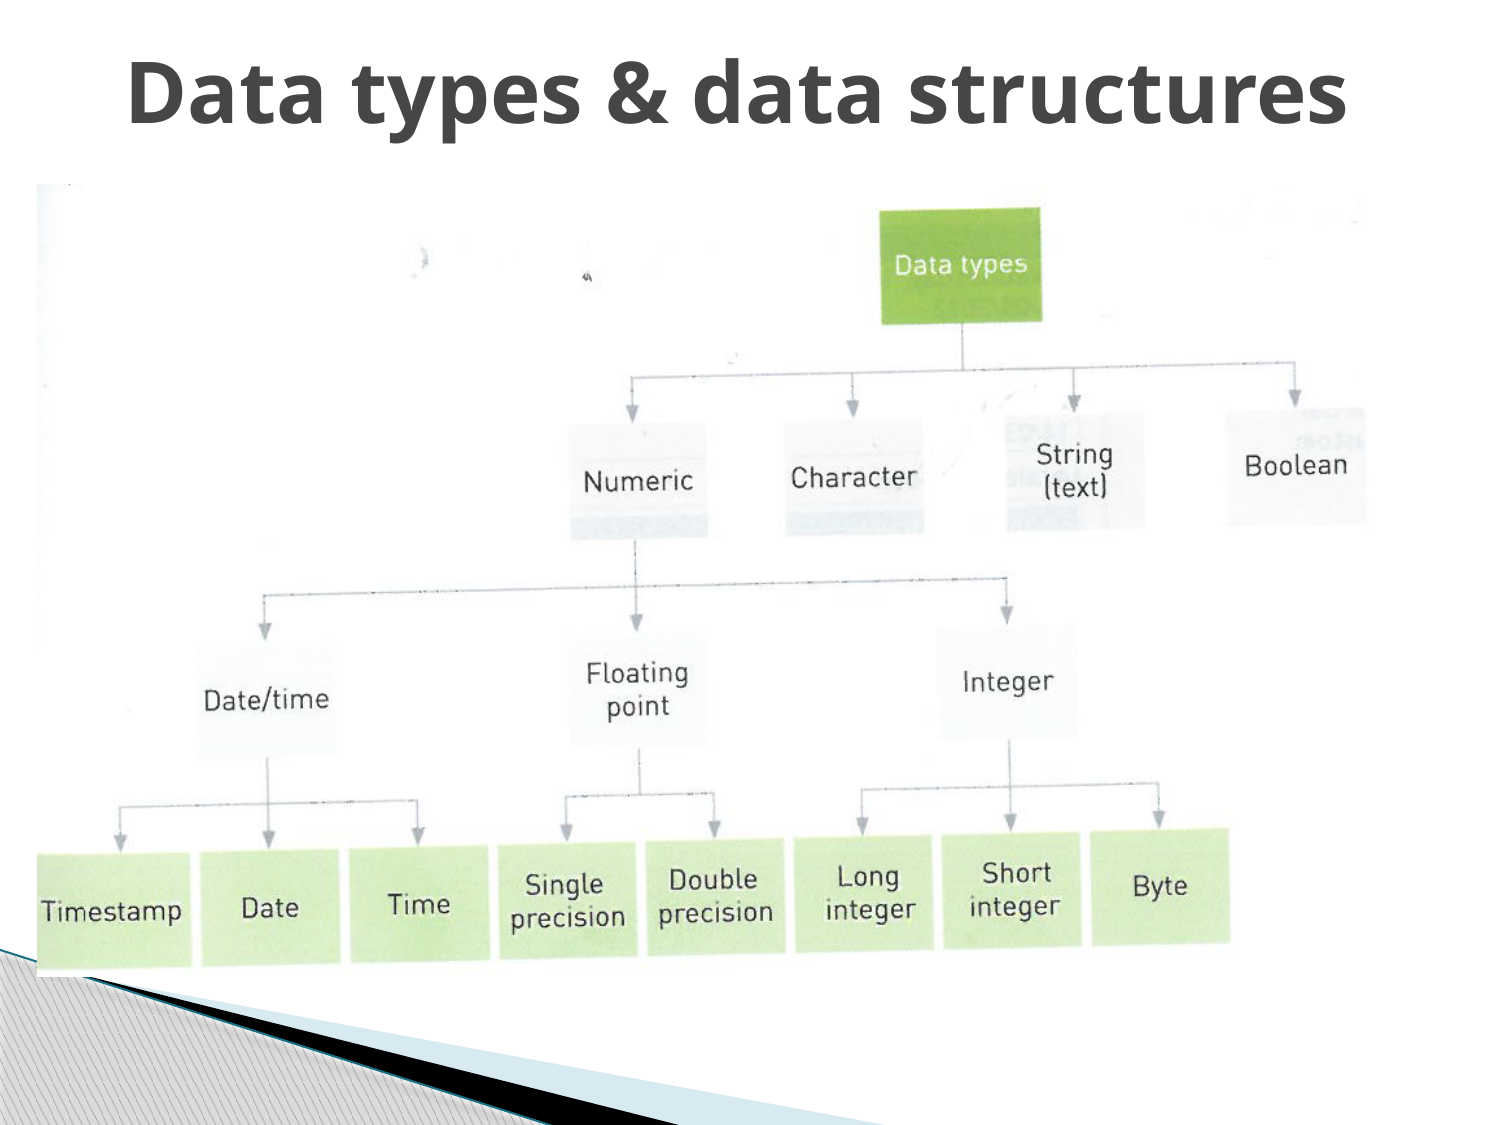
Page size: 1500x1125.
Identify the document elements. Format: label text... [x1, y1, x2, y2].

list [36, 184, 1400, 977]
title Data types & data structures [100, 0, 1376, 183]
